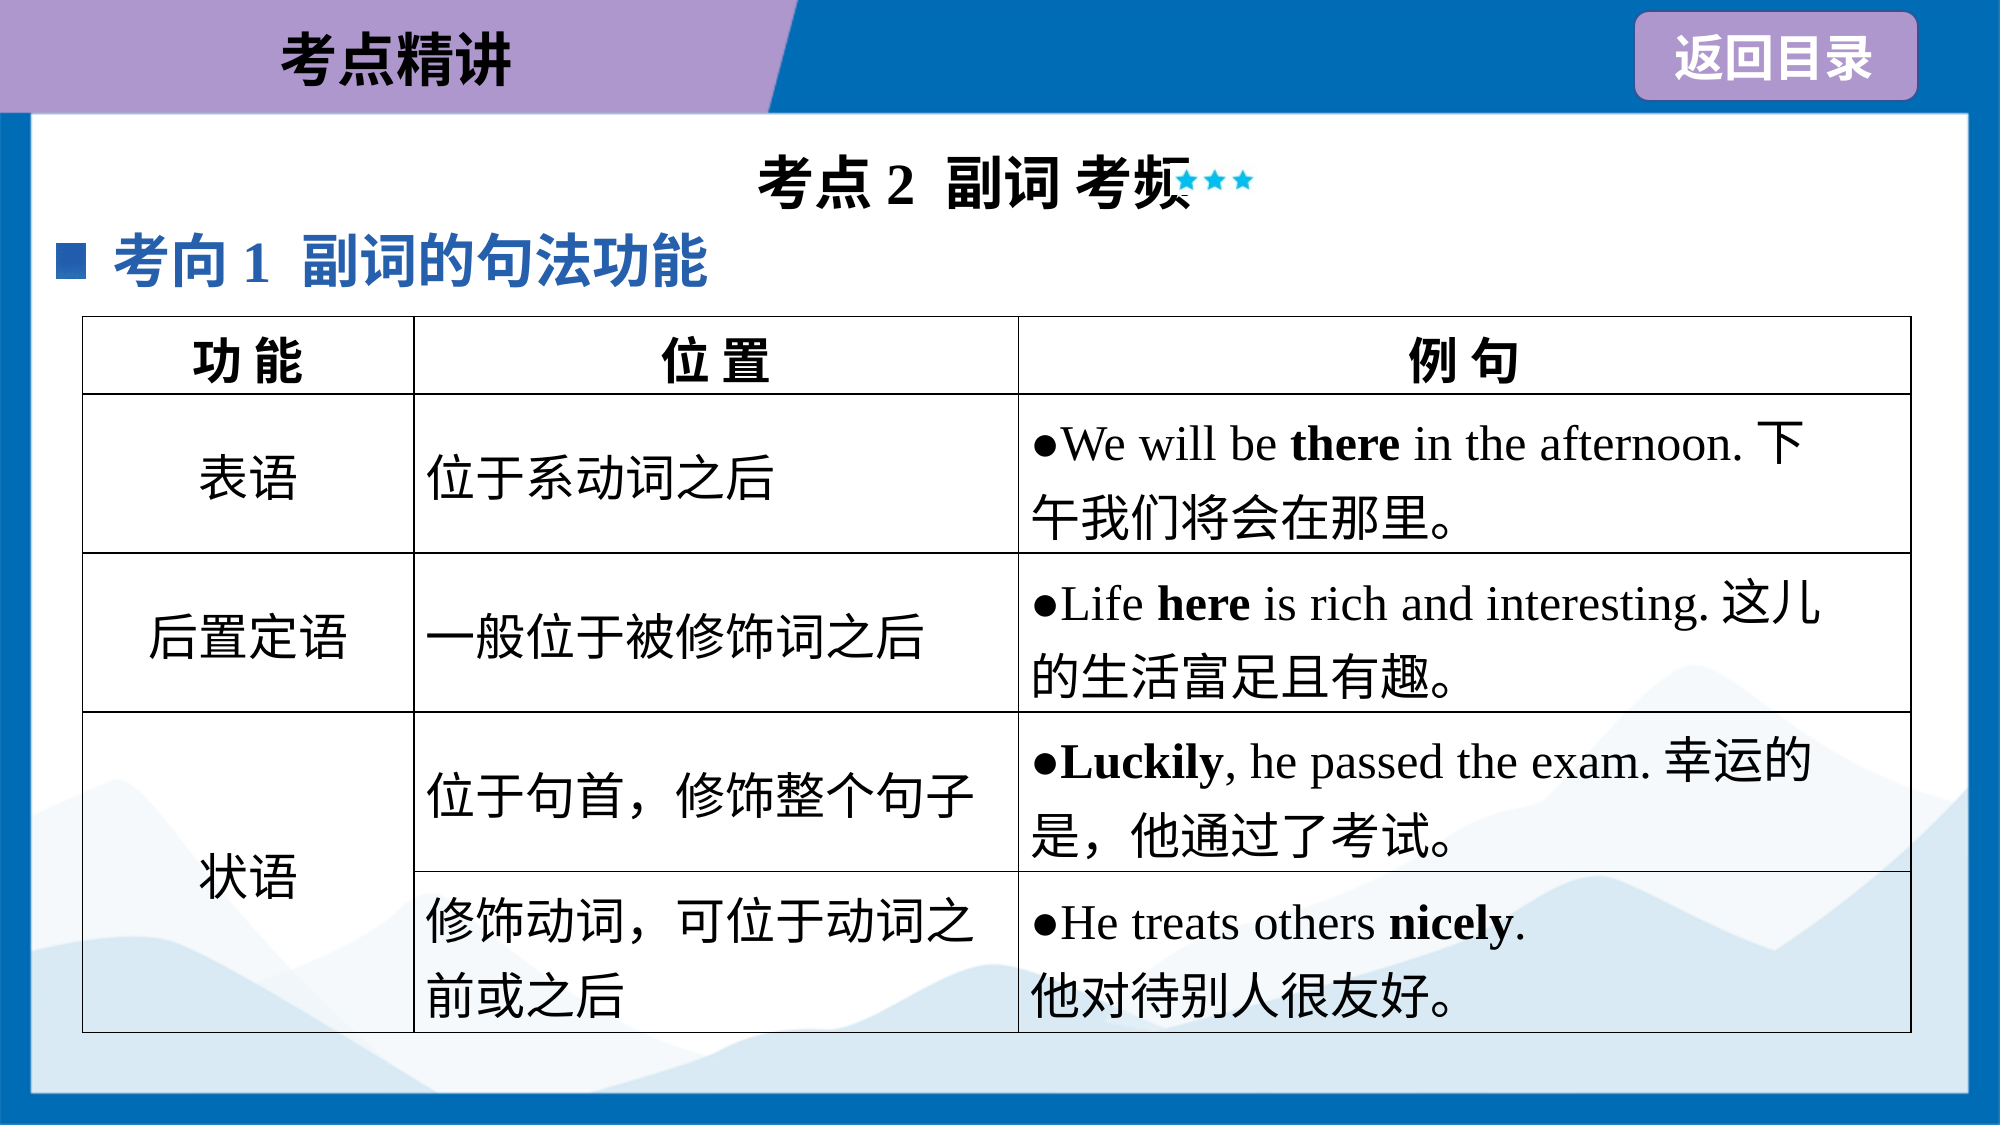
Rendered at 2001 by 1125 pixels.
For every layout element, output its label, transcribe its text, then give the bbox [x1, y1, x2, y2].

table_cell 后置定语 [83, 554, 413, 711]
table_cell 状语 [83, 713, 413, 1032]
text_box 考点2 副词 考频 . [82, 144, 1918, 215]
table_cell 一般位于被修饰词之后 [415, 554, 1018, 711]
picture [0, 0, 2000, 1125]
table_header 例 句 [1019, 317, 1910, 393]
text_box 考向1 副词的句法功能 [112, 223, 1917, 294]
table_cell ●He treats others nicely. 他对待别人很友好。 [1019, 872, 1910, 1032]
table_cell 位于系动词之后 [415, 395, 1018, 552]
table_cell 修饰动词，可位于动词之 前或之后 [415, 872, 1018, 1032]
table_cell 位于句首，修饰整个句子 [415, 713, 1018, 871]
table_cell ●Luckily, he passed the exam.幸运的 是，他通过了考试。 [1019, 713, 1910, 871]
table_header 功 能 [83, 317, 413, 393]
table_header 位 置 [415, 317, 1018, 393]
table_cell 表语 [83, 395, 413, 552]
table_cell ●We will be there in the afternoon.下 午我们将会在那里。 [1019, 395, 1910, 552]
table_cell ●Life here is rich and interesting.这儿 的生活富足且有趣。 [1019, 554, 1910, 711]
